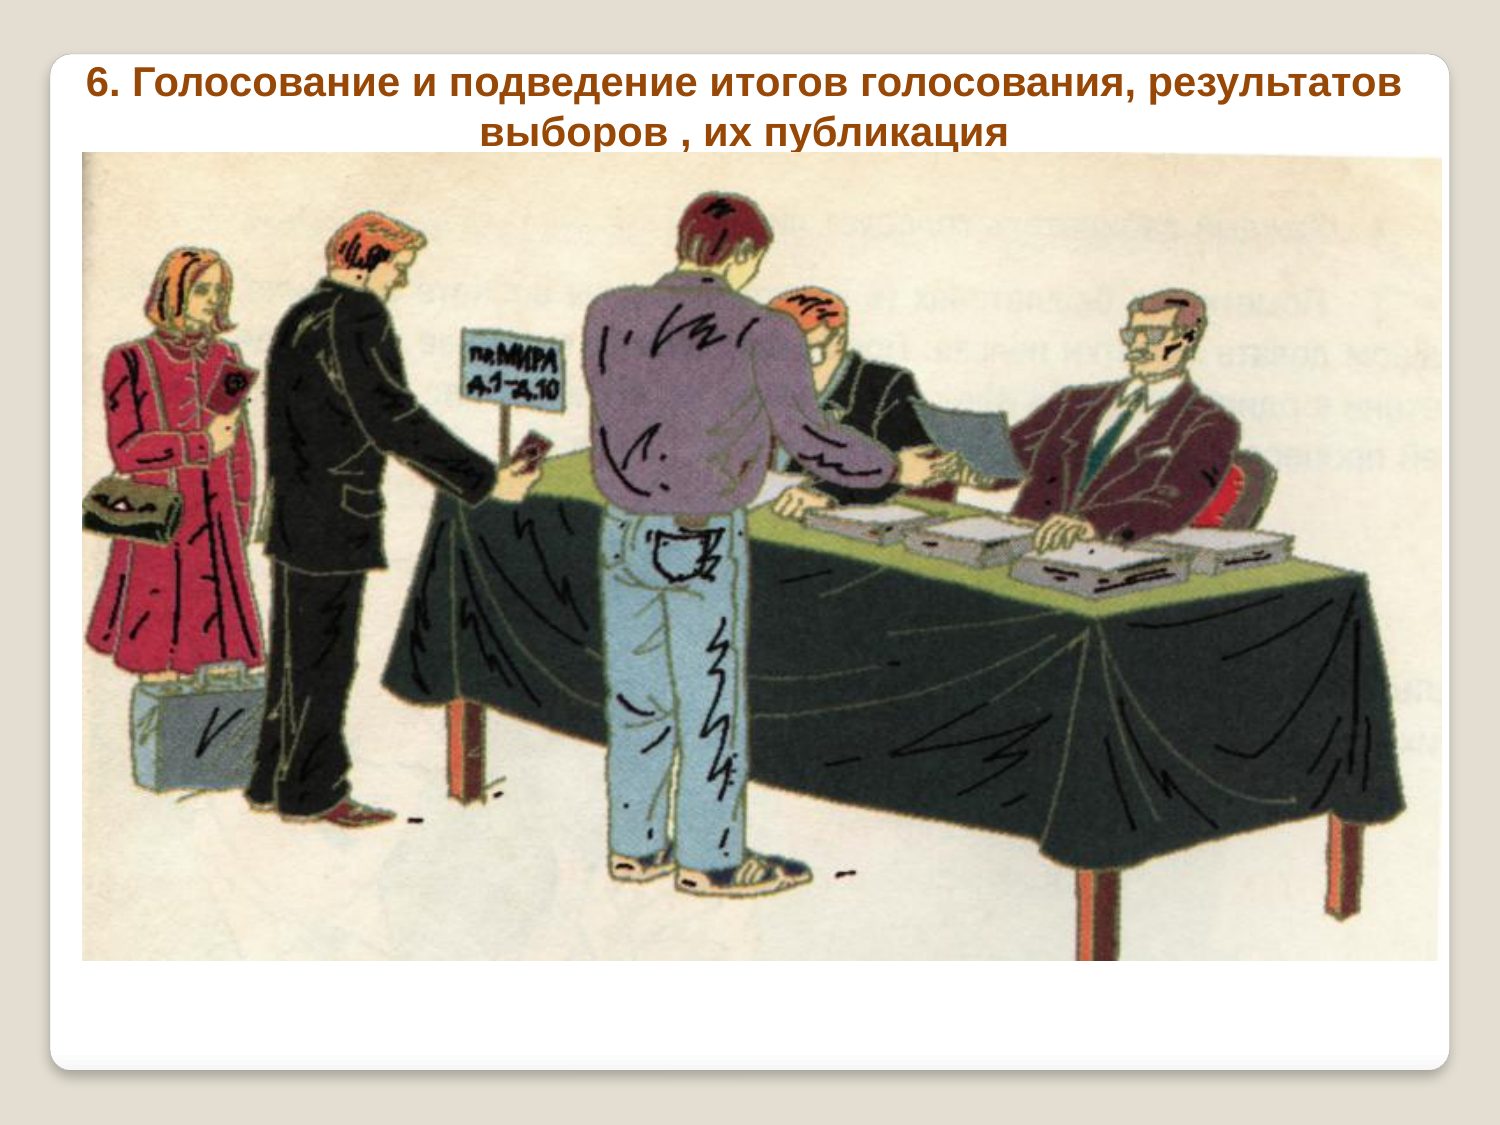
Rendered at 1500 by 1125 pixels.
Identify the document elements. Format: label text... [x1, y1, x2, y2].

text_box 6. Голосование и подведение итогов голосования, результатов выборов , их публикация [58, 47, 1430, 163]
picture [81, 152, 1442, 962]
